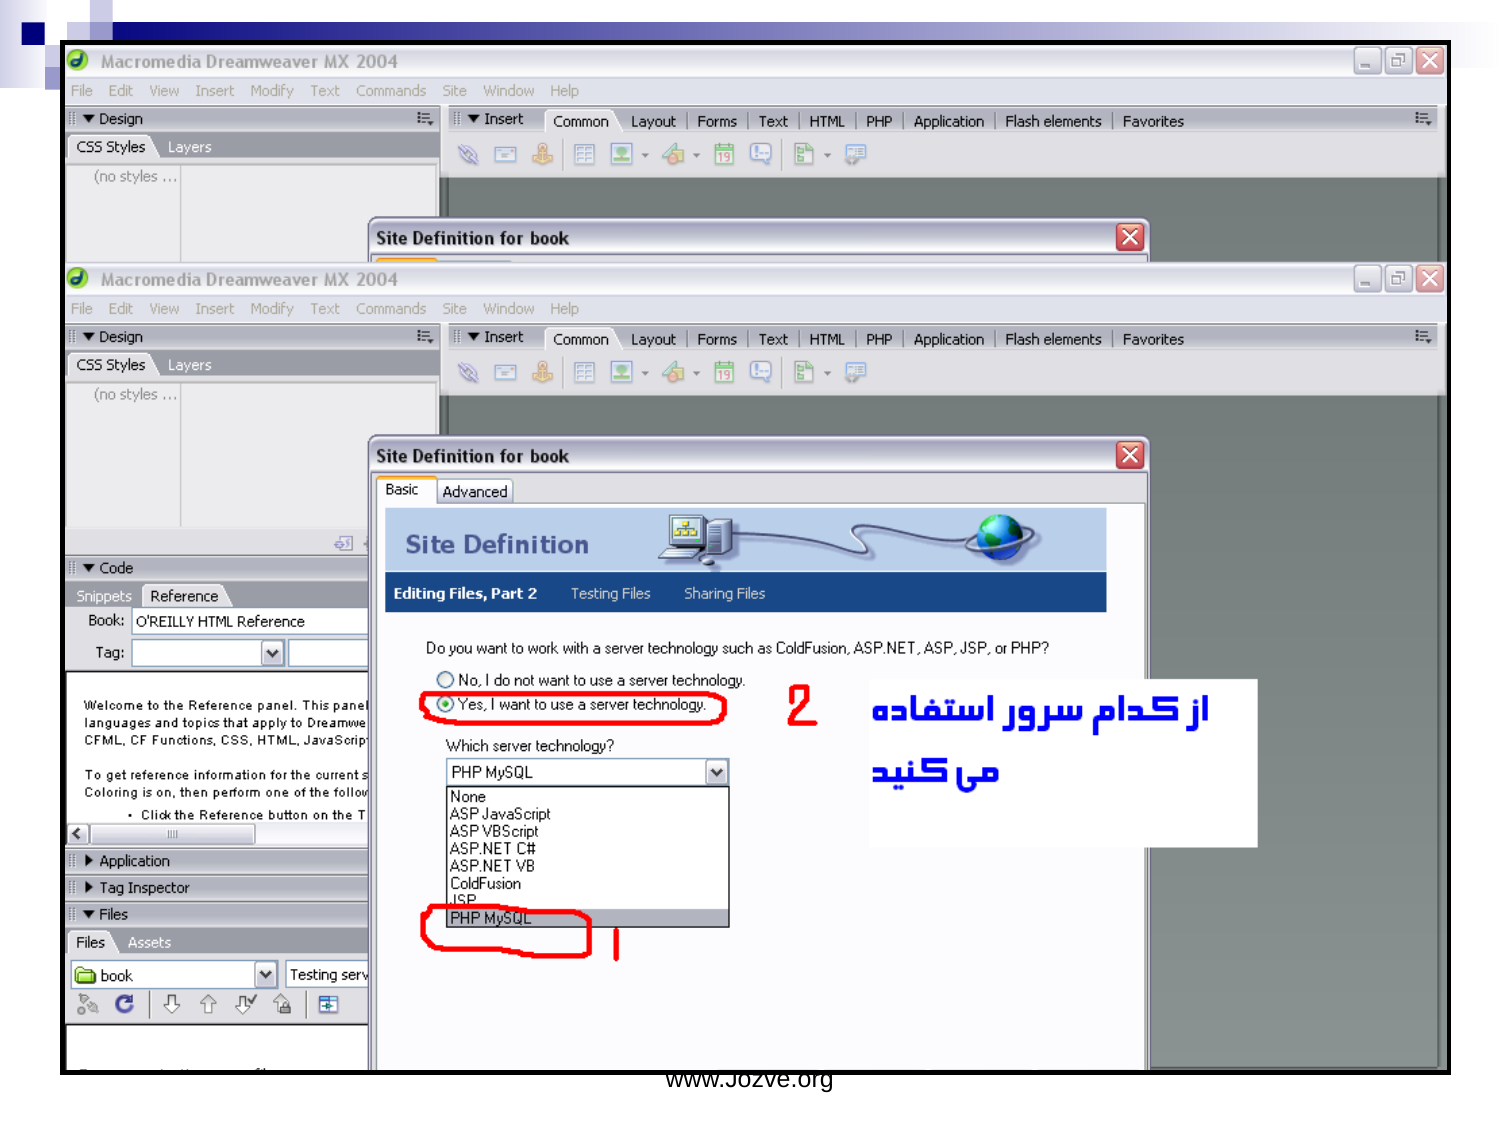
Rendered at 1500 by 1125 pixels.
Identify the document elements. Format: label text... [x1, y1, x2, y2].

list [64, 44, 1447, 1071]
footer www.Jozve.org [512, 1079, 988, 1101]
